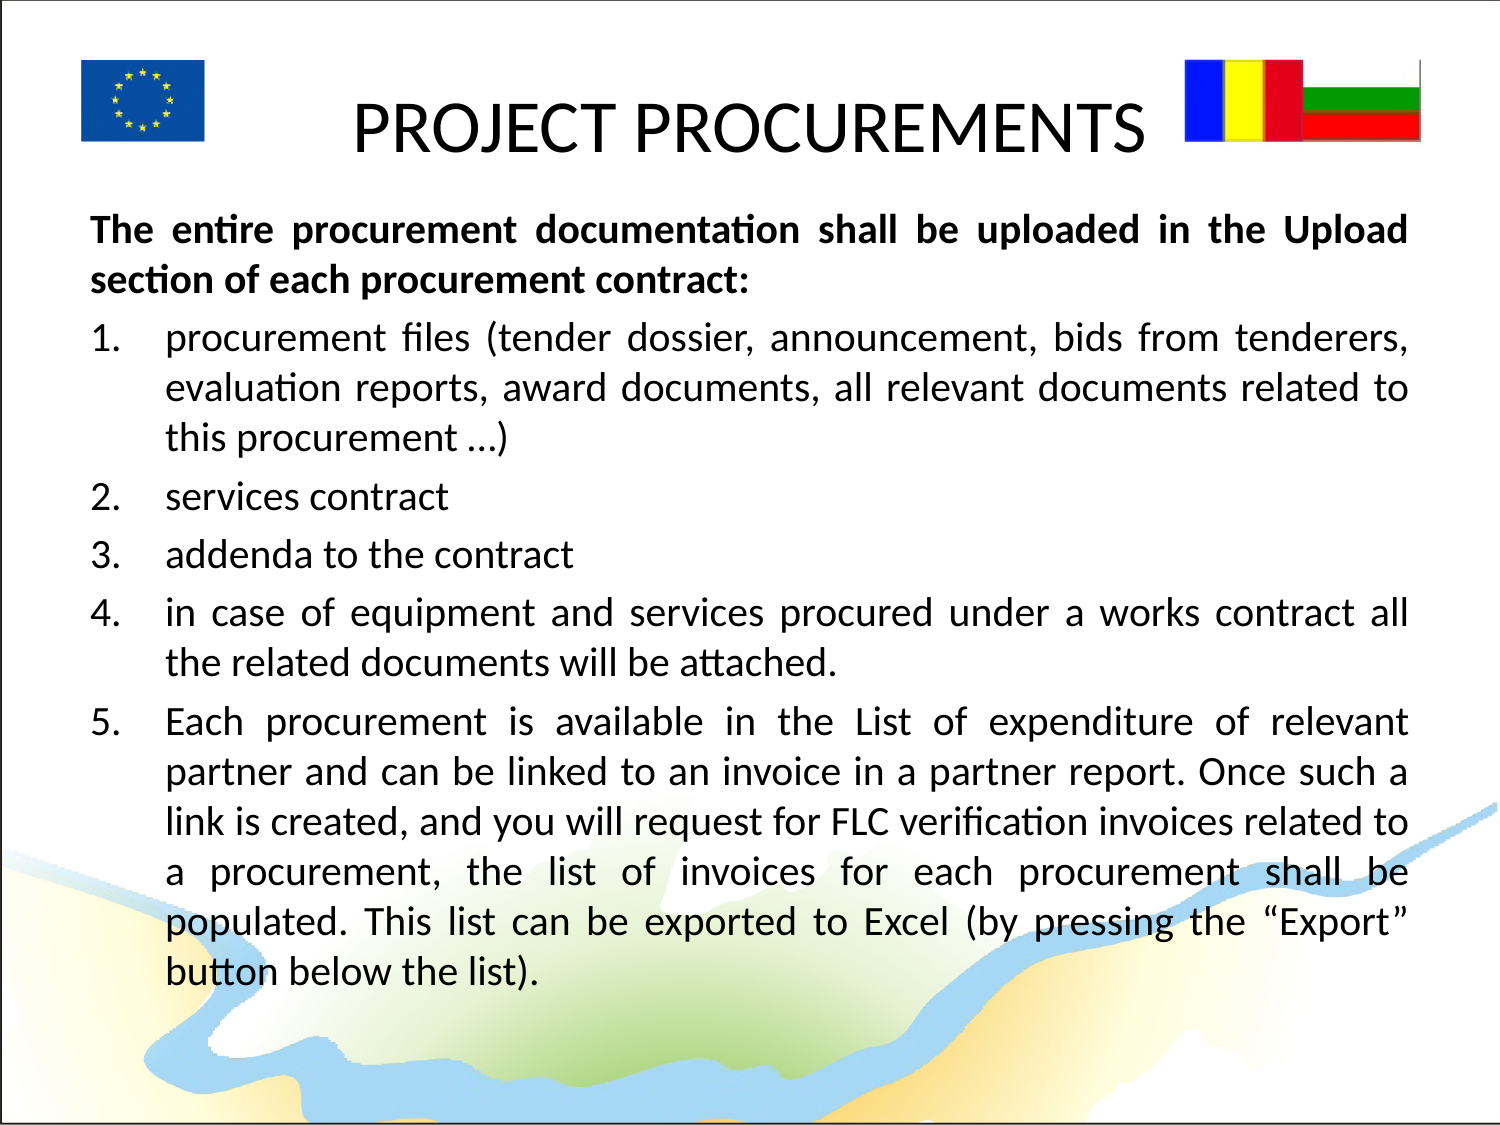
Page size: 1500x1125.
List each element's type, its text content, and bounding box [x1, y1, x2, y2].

list The entire procurement documentation shall be uploaded in the Upload section of each procurement contract: procurement files (tender dossier, announcement, bids from tenderers, evaluation reports, award documents, all relevant documents related to this procurement …) services contract addenda to the contract in case of equipment and services procured under a works contract all the related documents will be attached. Each procurement is available in the List of expenditure of relevant partner and can be linked to an invoice in a partner report. Once such a link is created, and you will request for FLC verification invoices related to a procurement, the list of invoices for each procurement shall be populated. This list can be exported to Excel (by pressing the “Export” button below the list). [74, 193, 1426, 975]
title PROJECT PROCUREMENTS [74, 44, 1426, 193]
picture [0, 0, 1500, 1125]
